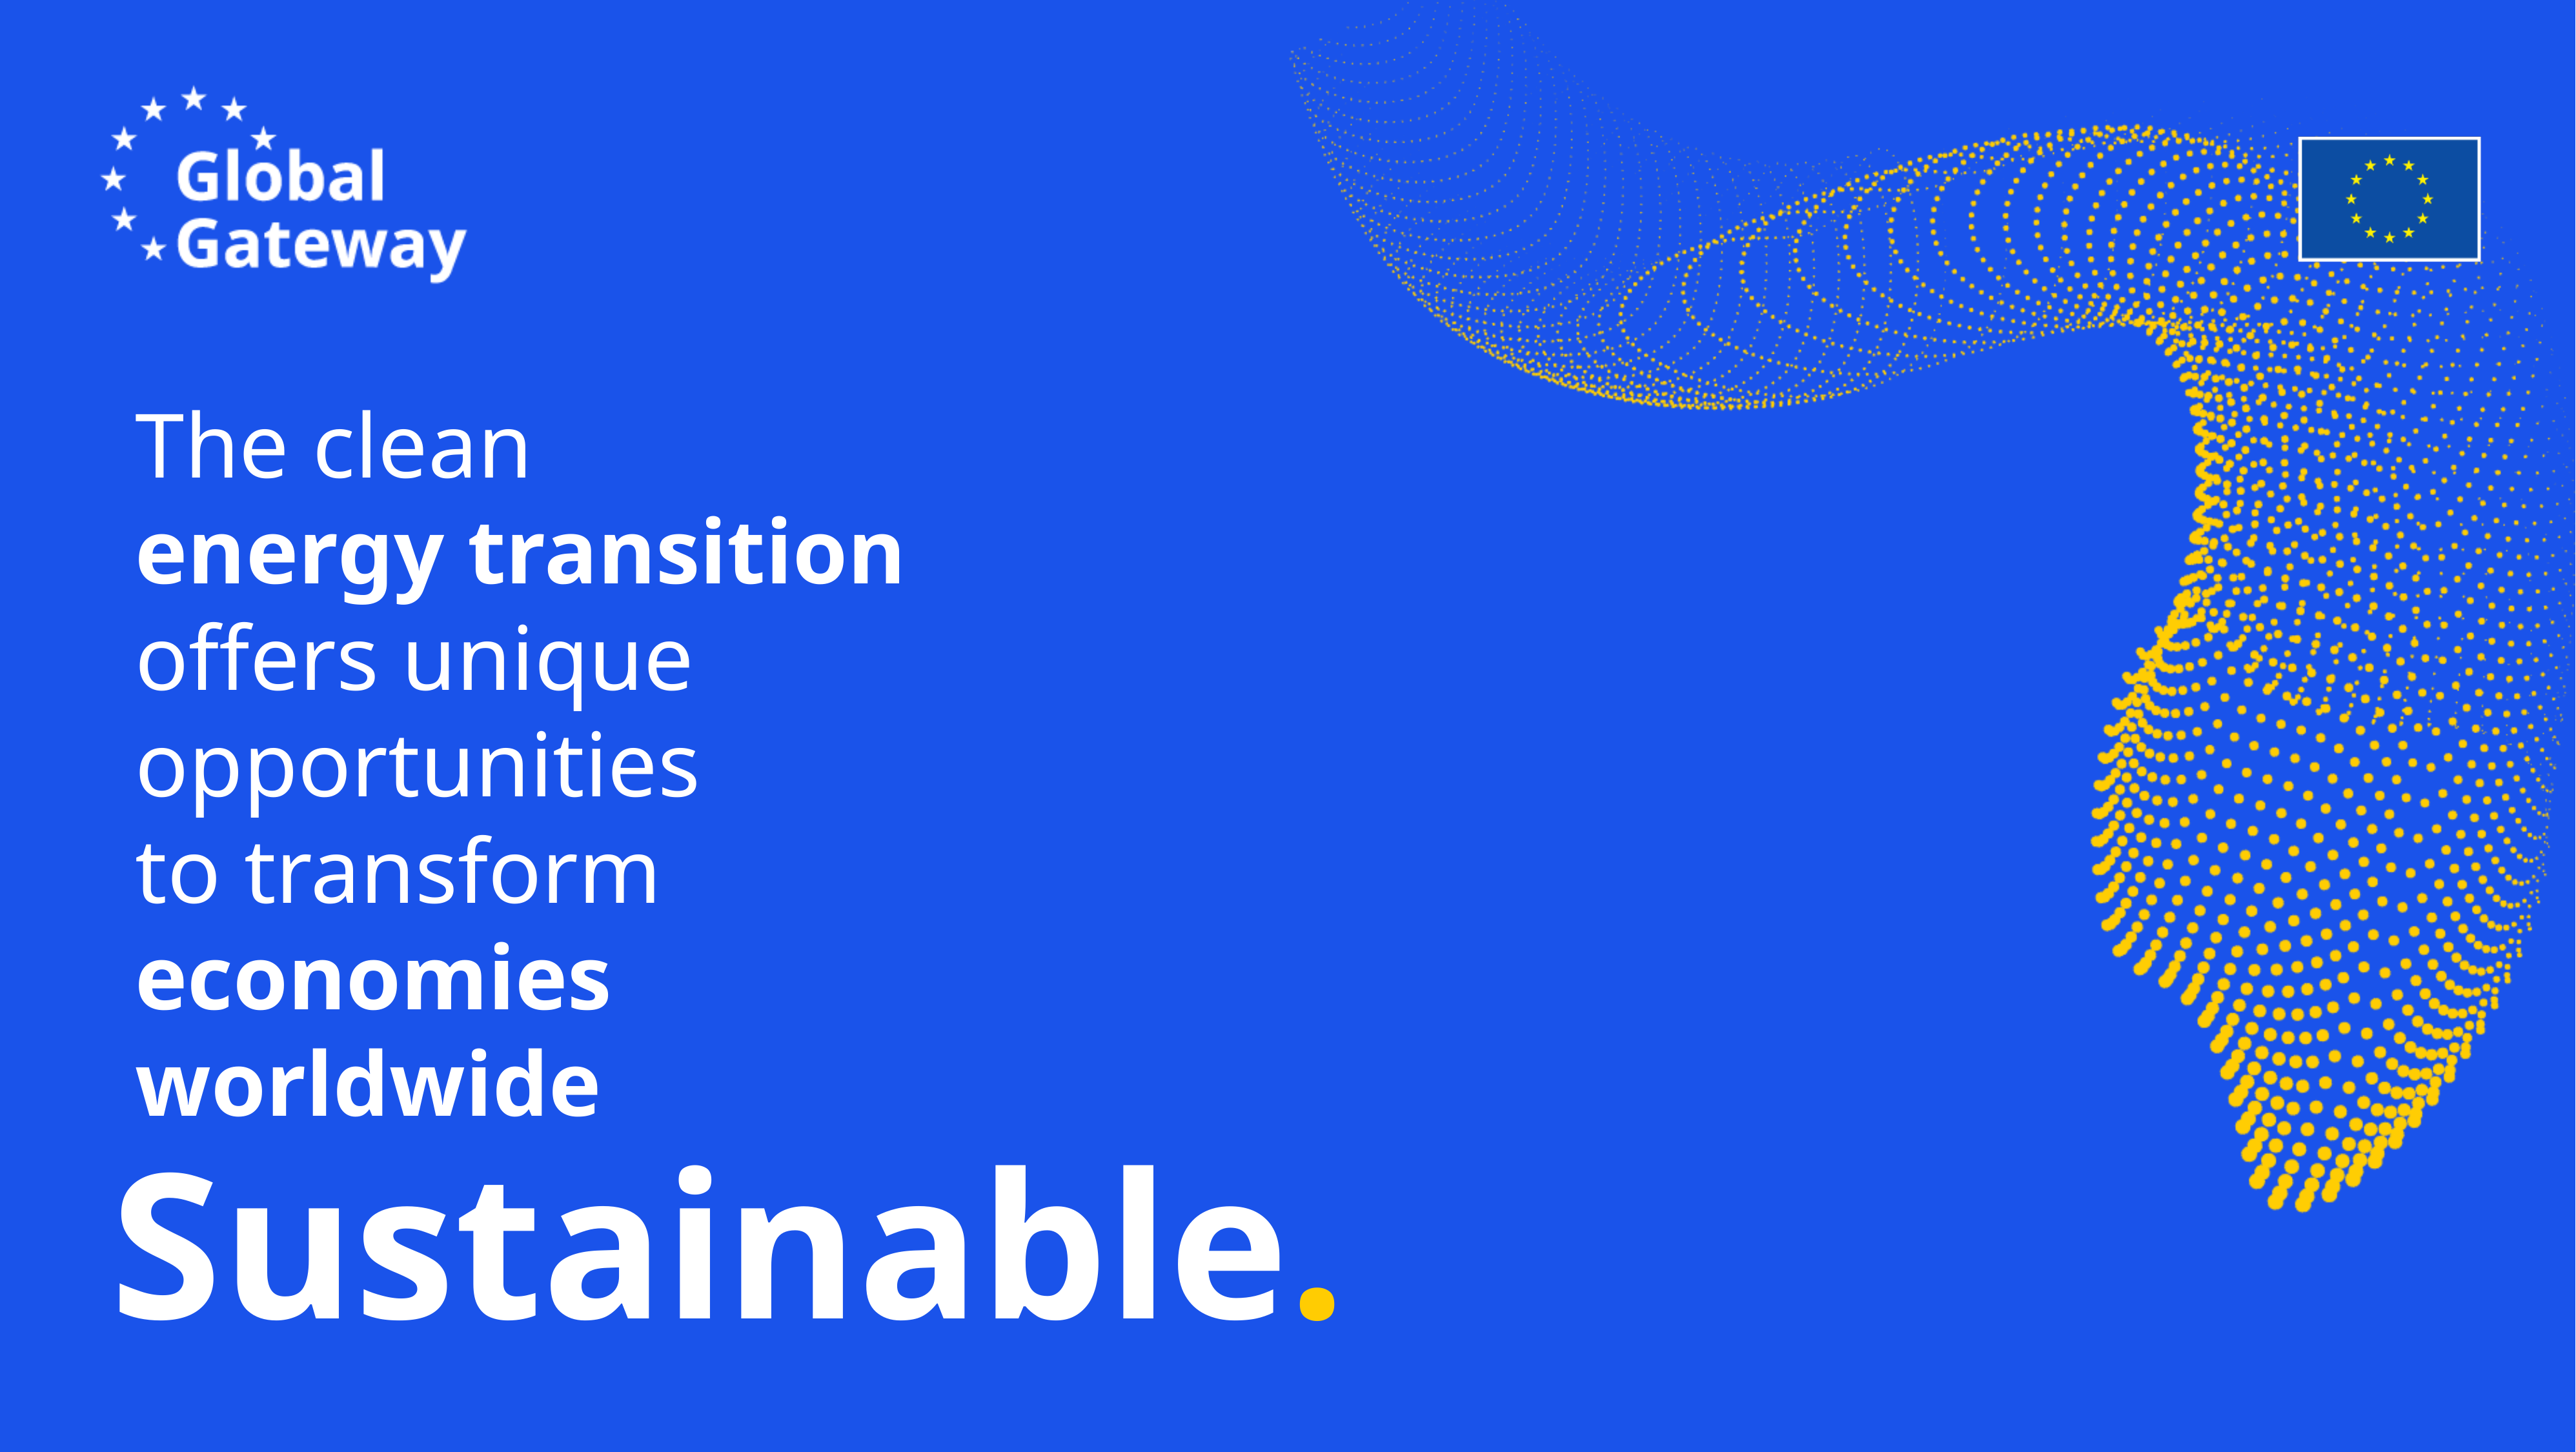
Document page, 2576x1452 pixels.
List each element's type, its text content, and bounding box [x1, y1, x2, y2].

text_box The clean energy transition offers unique opportunities to transform economies worldwide [125, 384, 1032, 1139]
text_box Sustainable. [101, 1112, 1212, 1364]
picture [72, 54, 500, 310]
picture [991, 0, 2576, 1452]
